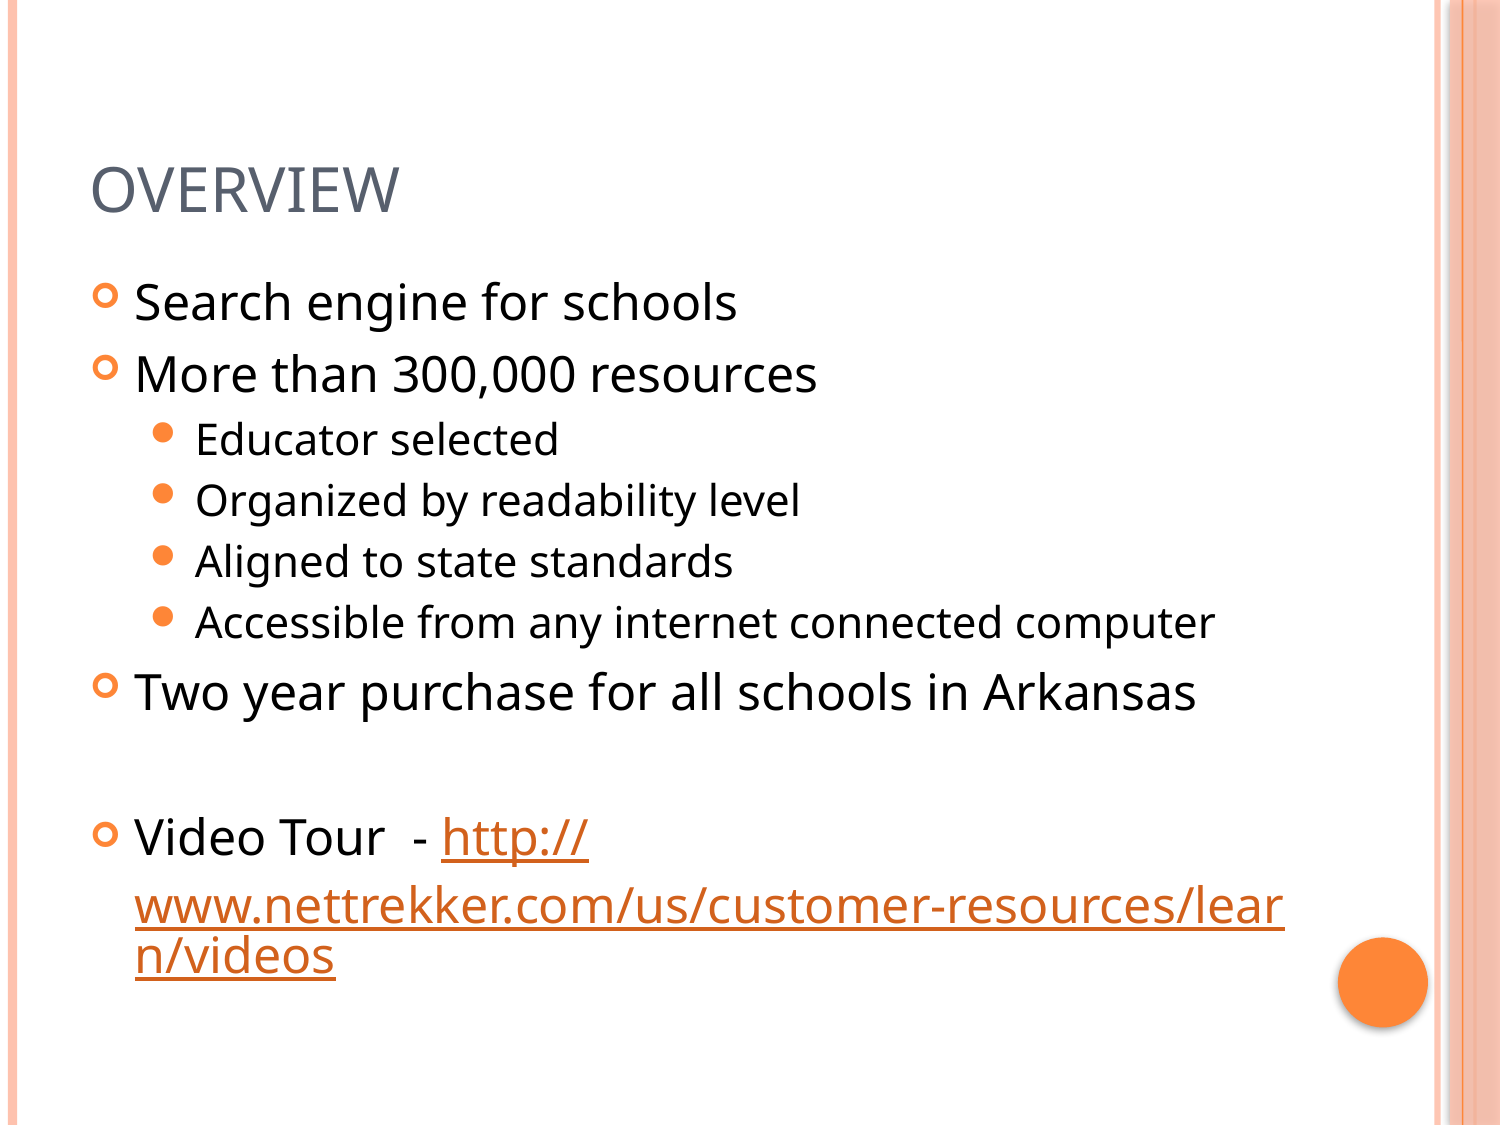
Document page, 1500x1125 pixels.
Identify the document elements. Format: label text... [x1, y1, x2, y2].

list Search engine for schools More than 300,000 resources Educator selected Organized by readability level Aligned to state standards Accessible from any internet connected computer Two year purchase for all schools in Arkansas Video Tour - http://www.nettrekker.com/us/customer-resources/learn/videos [75, 262, 1300, 1062]
title Overview [75, 45, 1300, 233]
